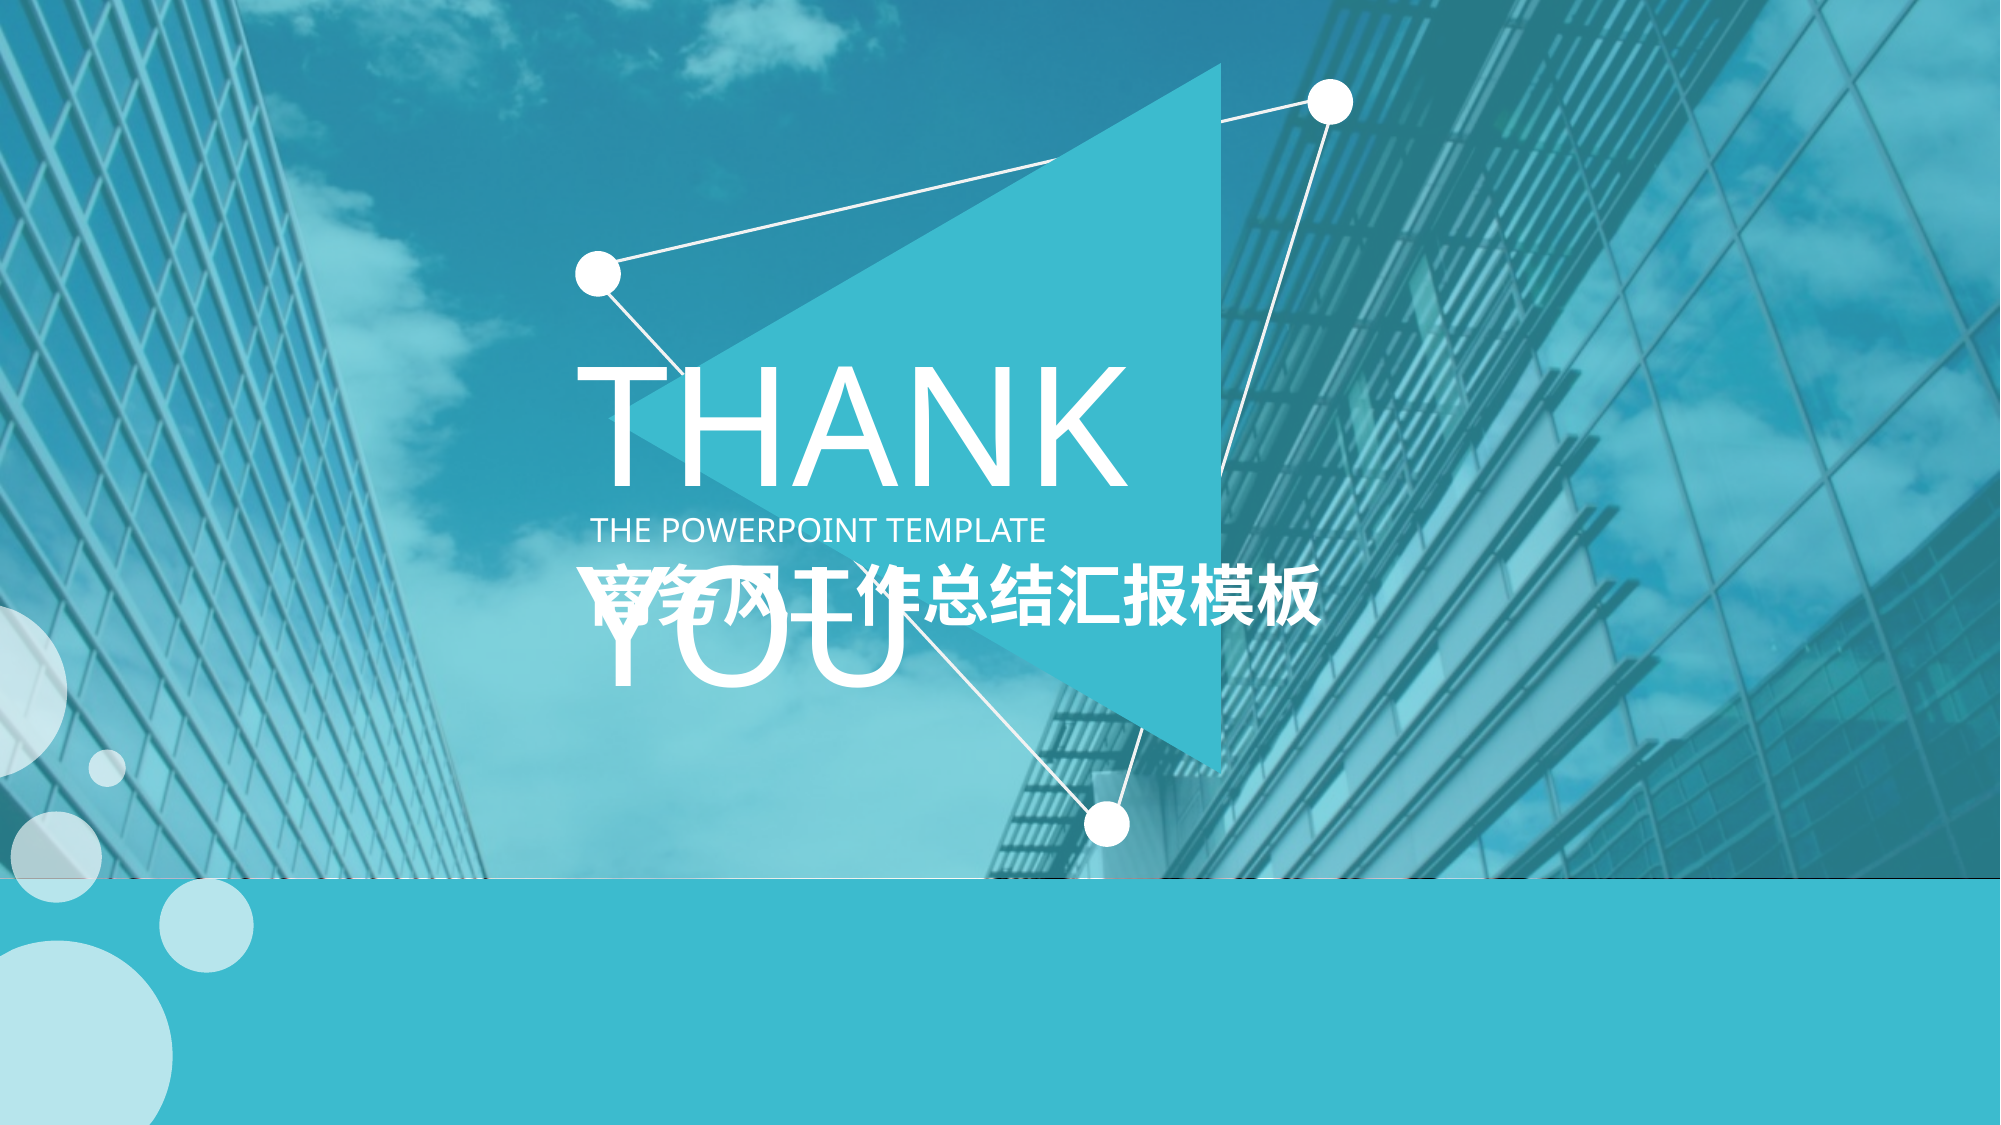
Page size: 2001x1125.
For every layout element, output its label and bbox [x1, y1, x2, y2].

text_box [569, 652, 1354, 848]
text_box [569, 0, 1354, 311]
picture [0, 0, 2000, 1125]
text_box [561, 312, 1366, 643]
